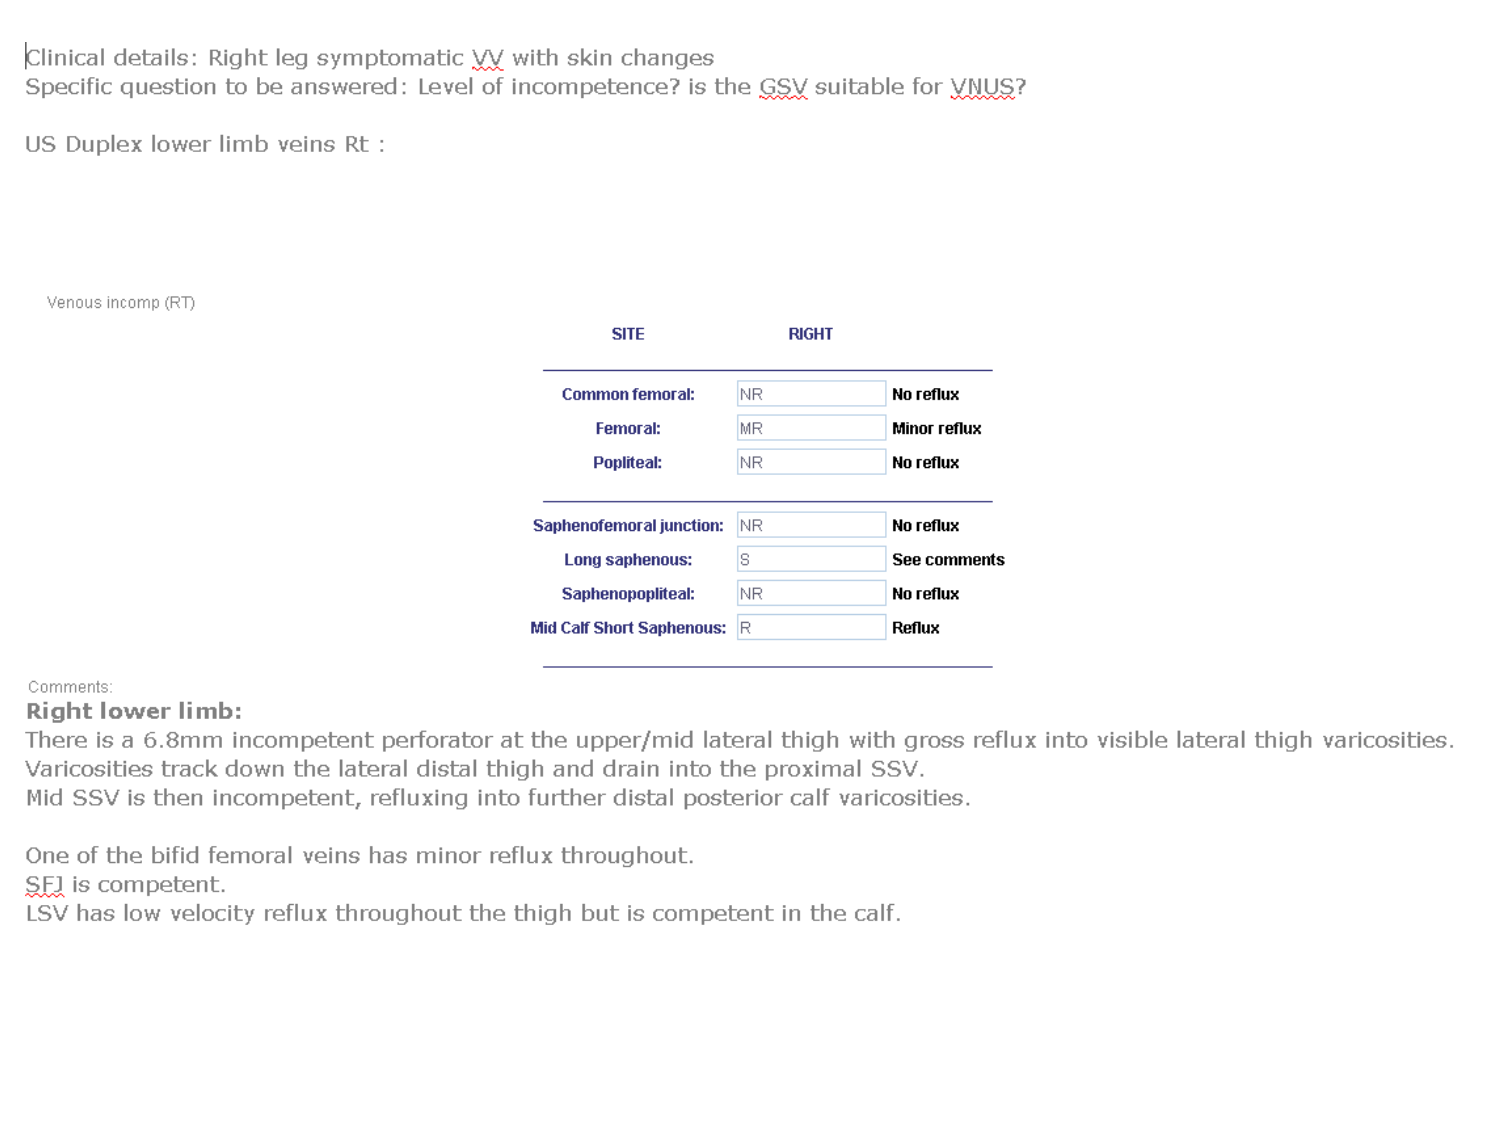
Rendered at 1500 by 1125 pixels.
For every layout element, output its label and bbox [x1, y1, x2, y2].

picture [24, 287, 1478, 946]
picture [24, 42, 1478, 174]
